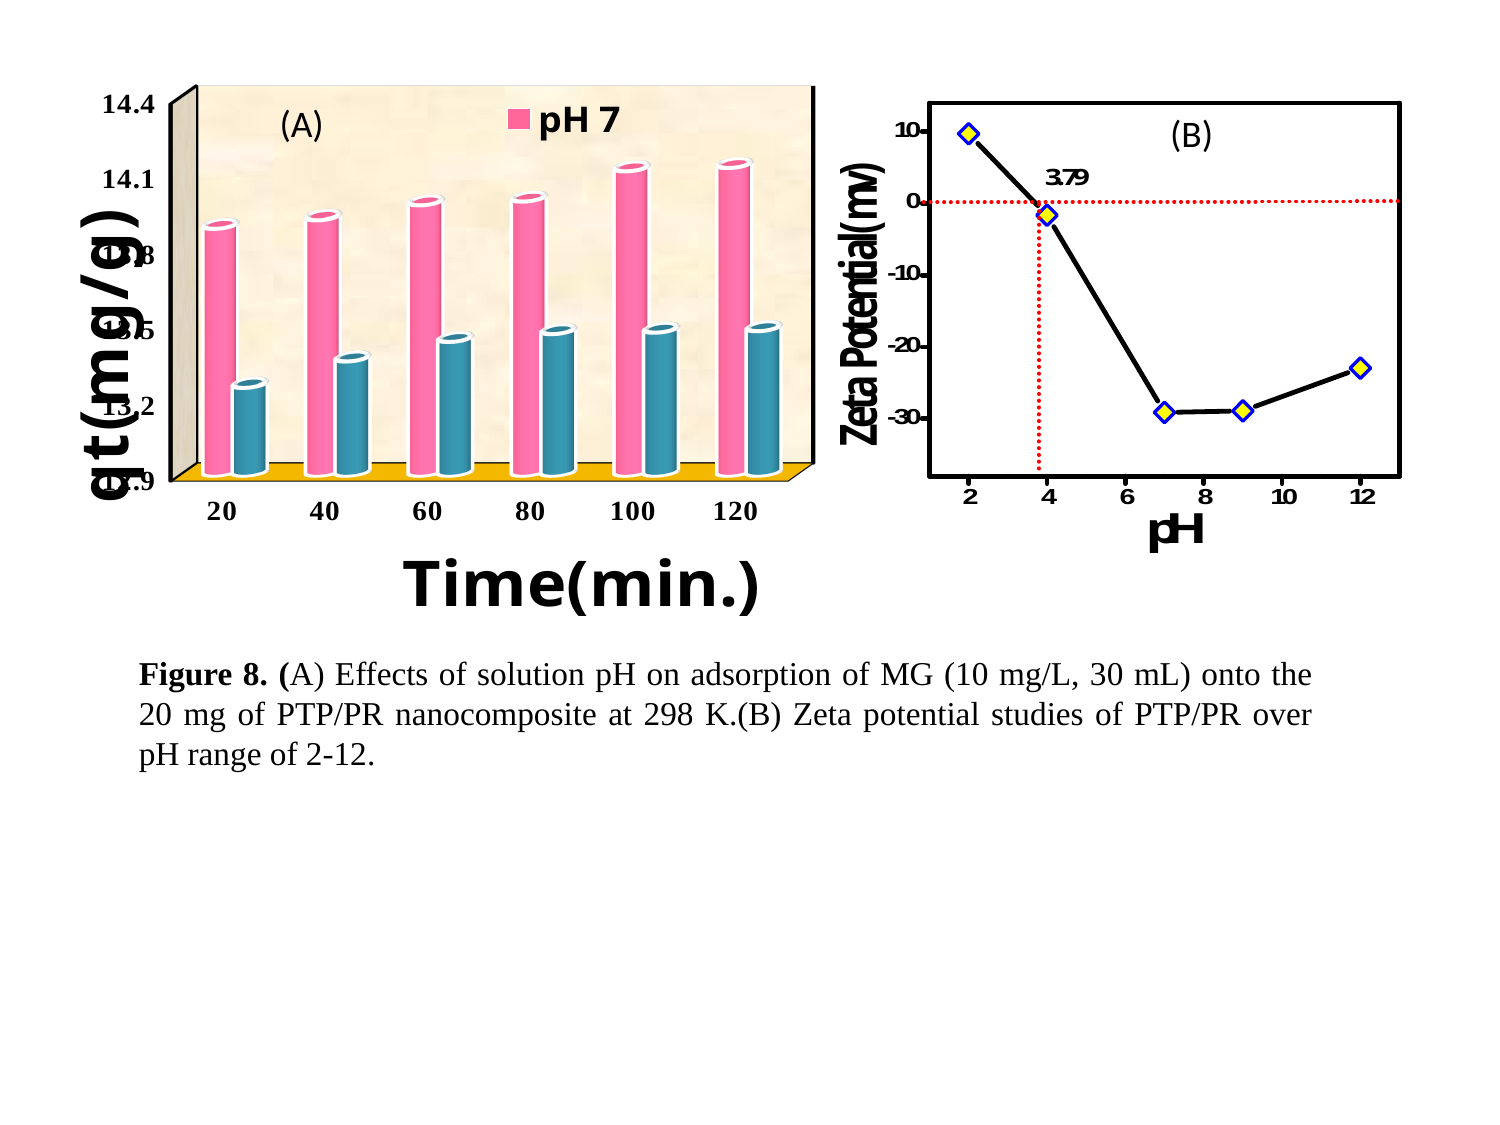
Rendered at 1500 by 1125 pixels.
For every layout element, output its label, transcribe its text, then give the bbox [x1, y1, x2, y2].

text_box Figure 8. (A) Effects of solution pH on adsorption of MG (10 mg/L, 30 mL) onto the 20 mg of PTP/PR nanocomposite at 298 K.(B) Zeta potential studies of PTP/PR over pH range of 2-12. [123, 645, 1329, 780]
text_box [796, 42, 1500, 563]
chart [35, 54, 900, 646]
